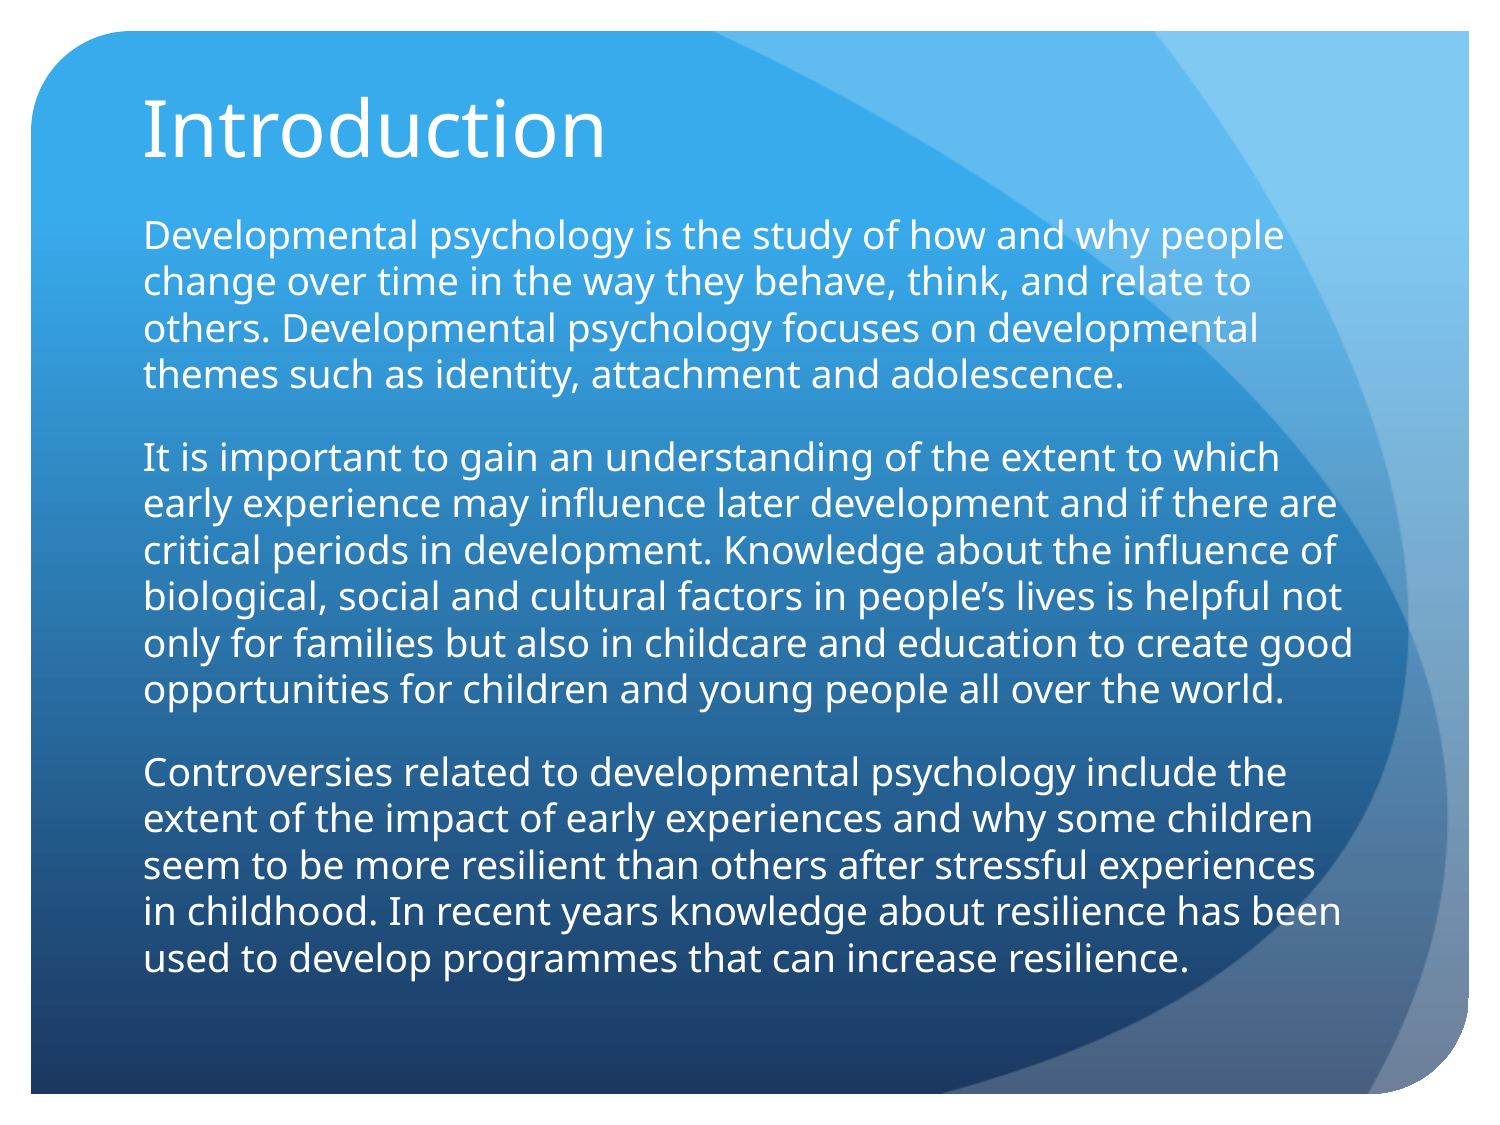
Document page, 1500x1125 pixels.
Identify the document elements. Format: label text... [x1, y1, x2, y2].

picture [24, 30, 1473, 1094]
list Developmental psychology is the study of how and why people change over time in the way they behave, think, and relate to others. Developmental psychology focuses on developmental themes such as identity, attachment and adolescence. It is important to gain an understanding of the extent to which early experience may influence later development and if there are critical periods in development. Knowledge about the influence of biological, social and cultural factors in people’s lives is helpful not only for families but also in childcare and education to create good opportunities for children and young people all over the world. Controversies related to developmental psychology include the extent of the impact of early experiences and why some children seem to be more resilient than others after stressful experiences in childhood. In recent years knowledge about resilience has been used to develop programmes that can increase resilience. [127, 202, 1372, 1038]
title Introduction [127, 62, 1372, 181]
